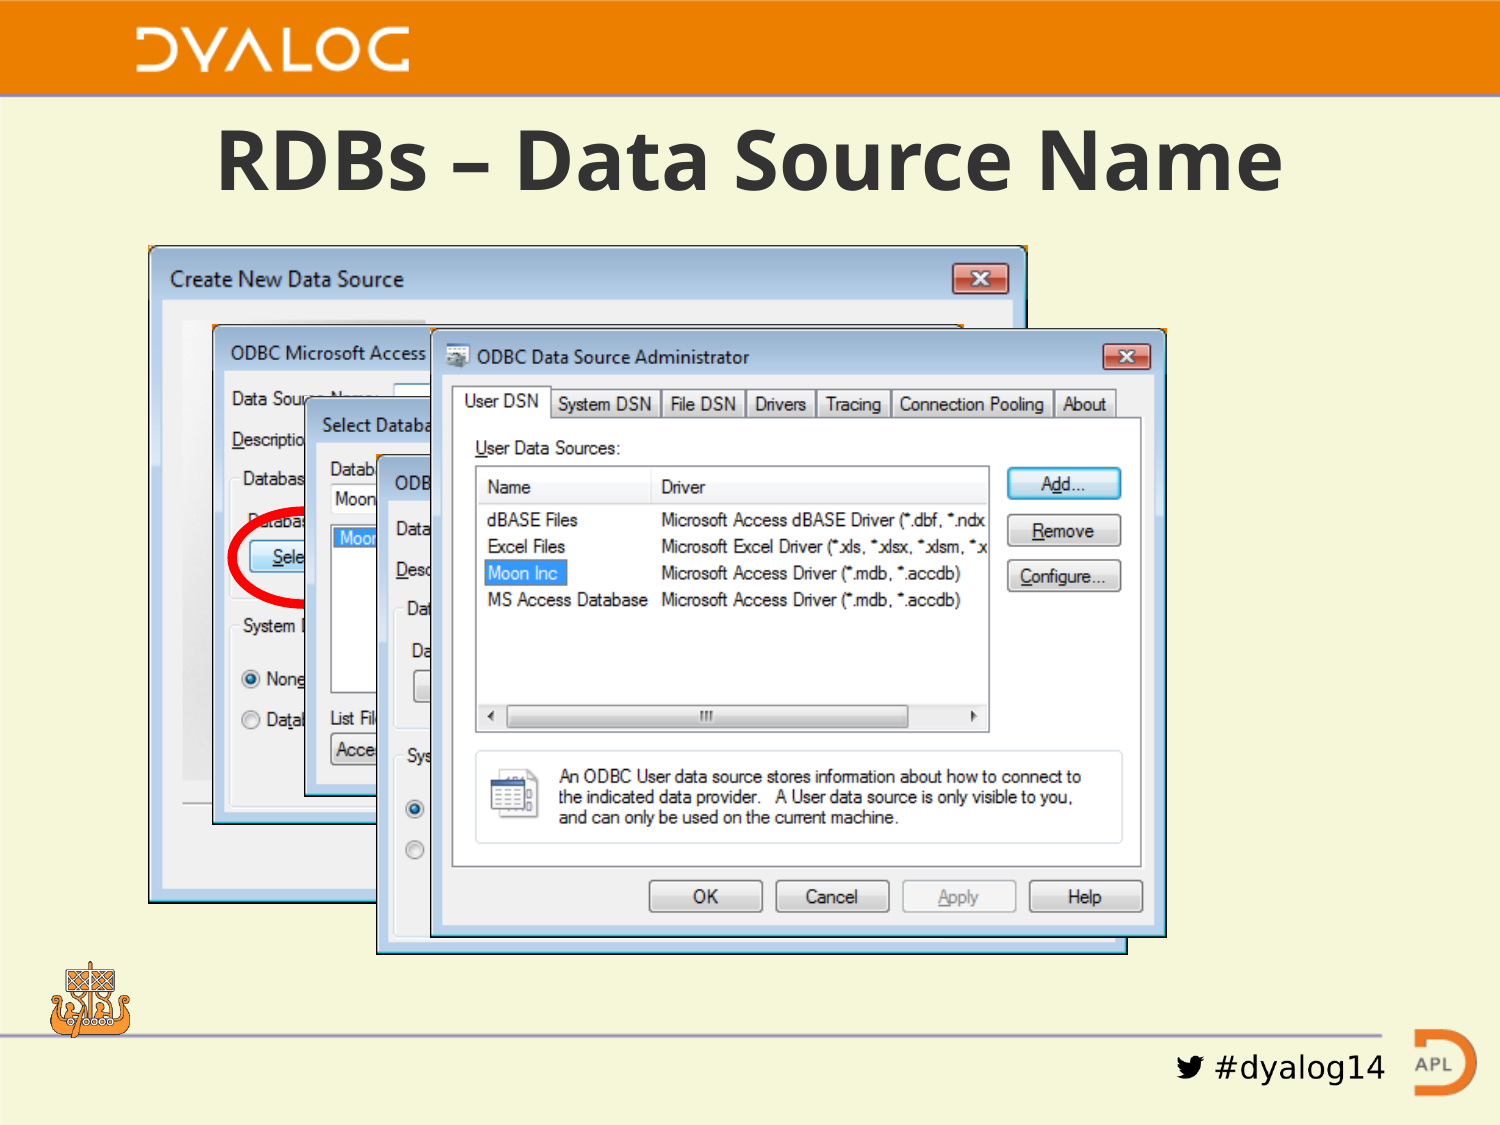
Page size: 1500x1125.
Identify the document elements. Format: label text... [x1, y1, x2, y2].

title RDBs – Data Source Name [112, 99, 1388, 288]
picture [0, 0, 1500, 1125]
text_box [212, 324, 965, 825]
